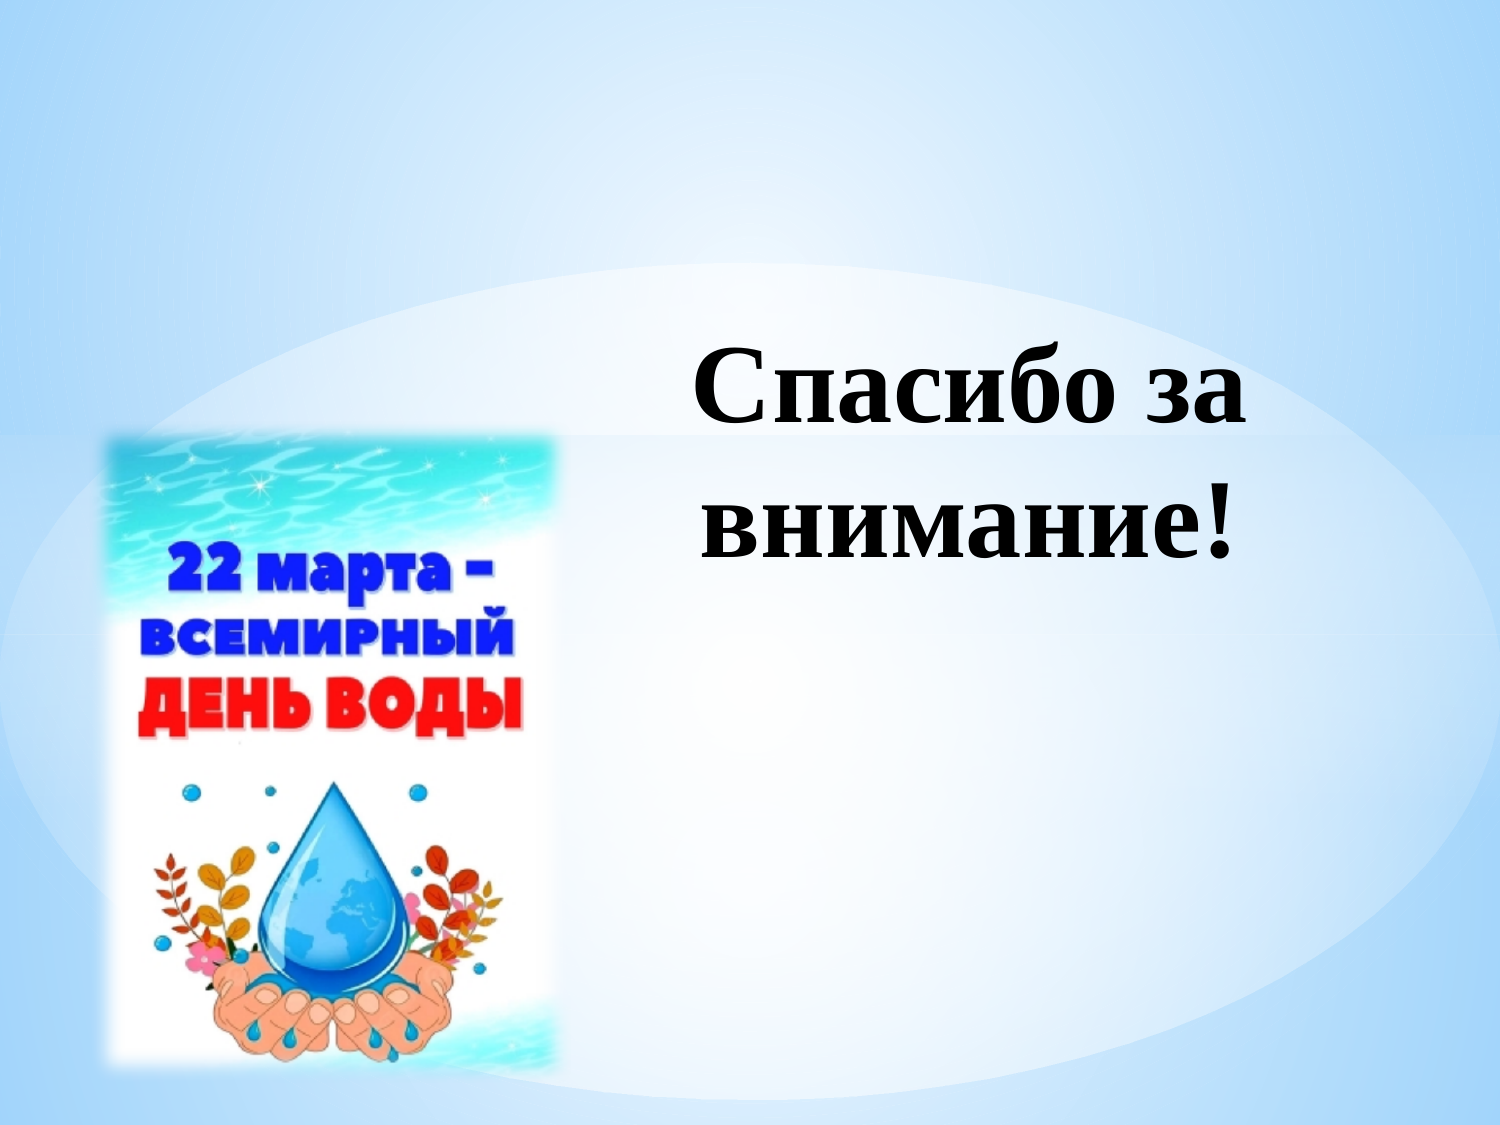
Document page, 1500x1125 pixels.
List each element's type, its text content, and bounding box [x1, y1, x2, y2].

picture [88, 420, 572, 1084]
title Спасибо за внимание! [608, 302, 1301, 597]
